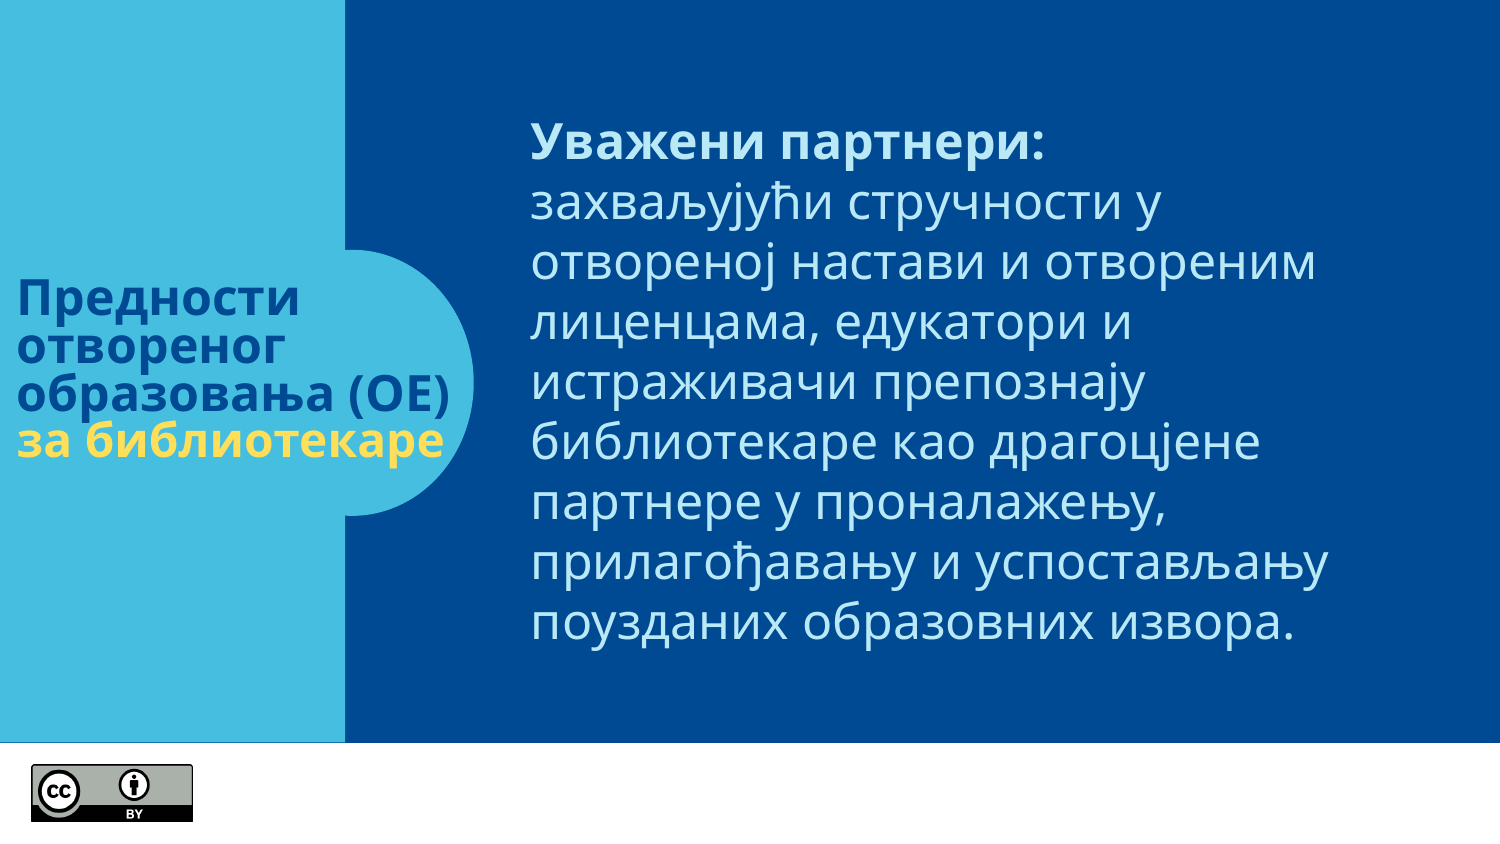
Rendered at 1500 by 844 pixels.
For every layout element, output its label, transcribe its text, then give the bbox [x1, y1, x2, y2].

picture [31, 764, 193, 822]
text_box [301, 249, 404, 262]
text_box Уважени партнери: захваљујући стручности у отвореној настави и отвореним лиценцама, едукатори и истраживачи препознају библиотекаре као драгоцјене партнере у проналажењу, прилагођавању и успостављању поузданих образовних извора. [515, 95, 1431, 665]
text_box [272, 483, 433, 516]
text_box [0, 0, 346, 742]
text_box Предности отвореног образовања (ОЕ) за библиотекаре [1, 262, 488, 483]
text_box [0, 750, 1500, 844]
